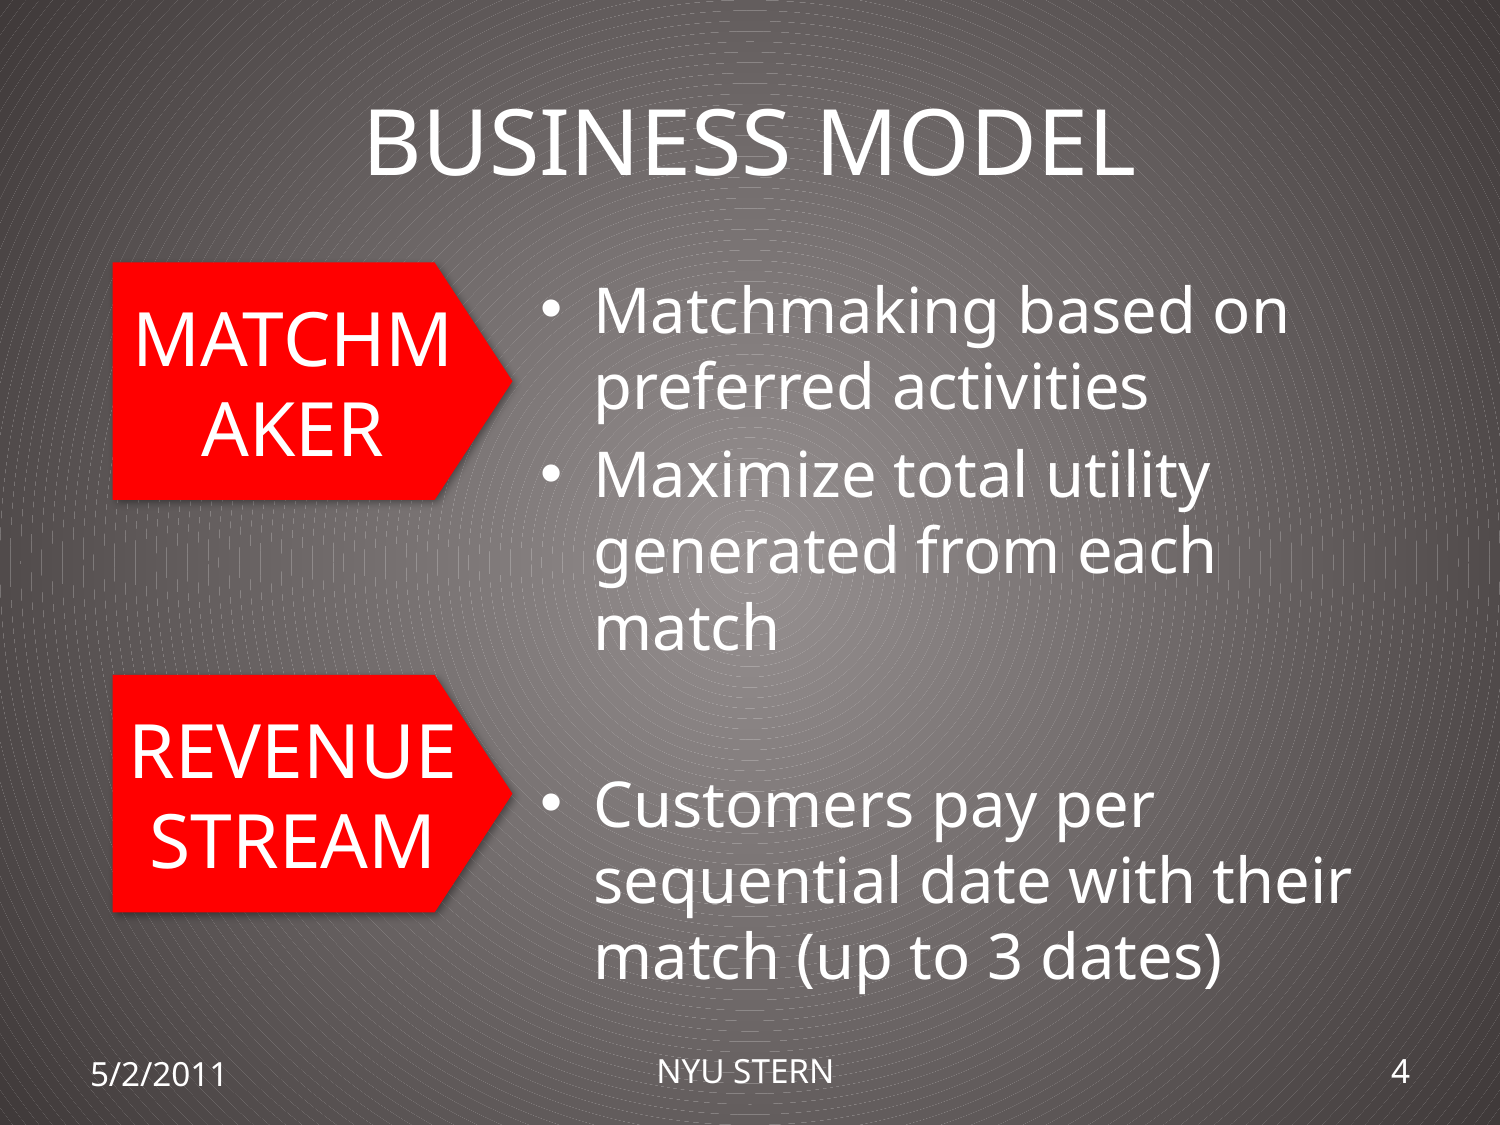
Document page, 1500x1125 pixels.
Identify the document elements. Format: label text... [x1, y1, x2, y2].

text_box REVENUE STREAM [111, 673, 514, 914]
slide_number 4 [1074, 1042, 1425, 1103]
list Matchmaking based on preferred activities Maximize total utility generated from each match Customers pay per sequential date with their match (up to 3 dates) [525, 262, 1425, 1005]
footer NYU STERN [512, 1042, 988, 1103]
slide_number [75, 1042, 425, 1103]
text_box MATCHMAKER [111, 261, 514, 502]
title BUSINESS MODEL [75, 45, 1425, 233]
